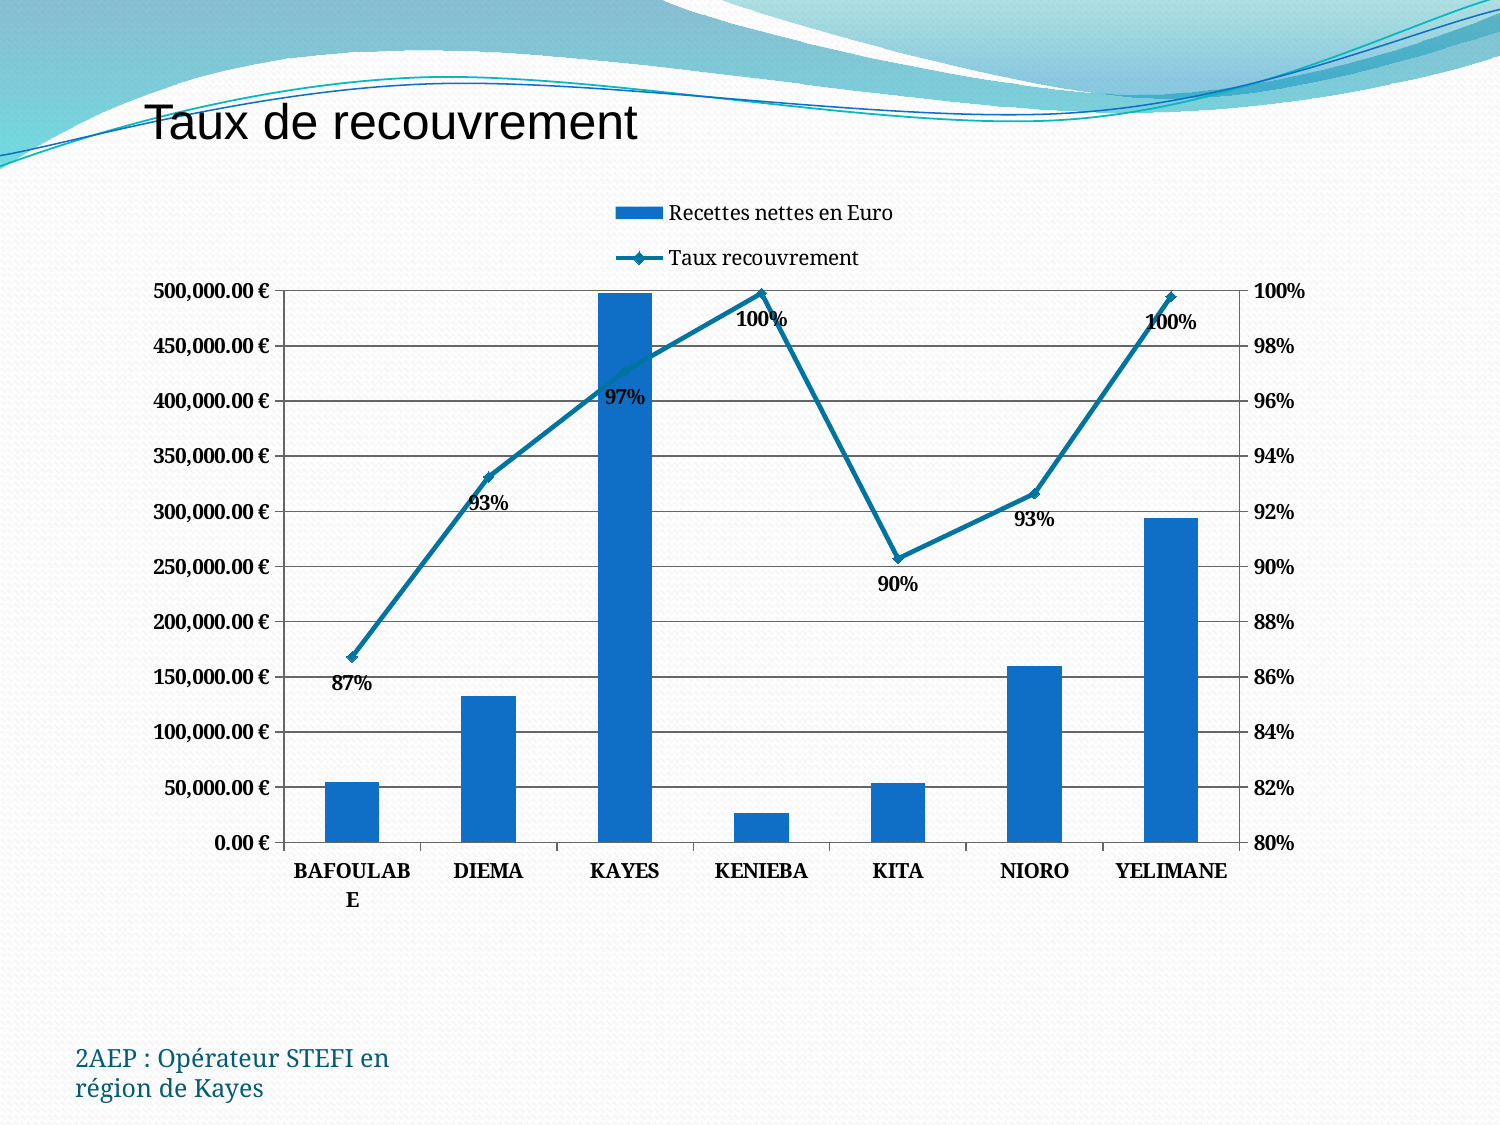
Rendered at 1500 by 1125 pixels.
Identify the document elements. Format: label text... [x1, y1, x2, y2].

text_box Taux de recouvrement [128, 81, 1137, 157]
chart [105, 163, 1395, 927]
slide_number 2AEP : Opérateur STEFI en région de Kayes [75, 1042, 425, 1103]
